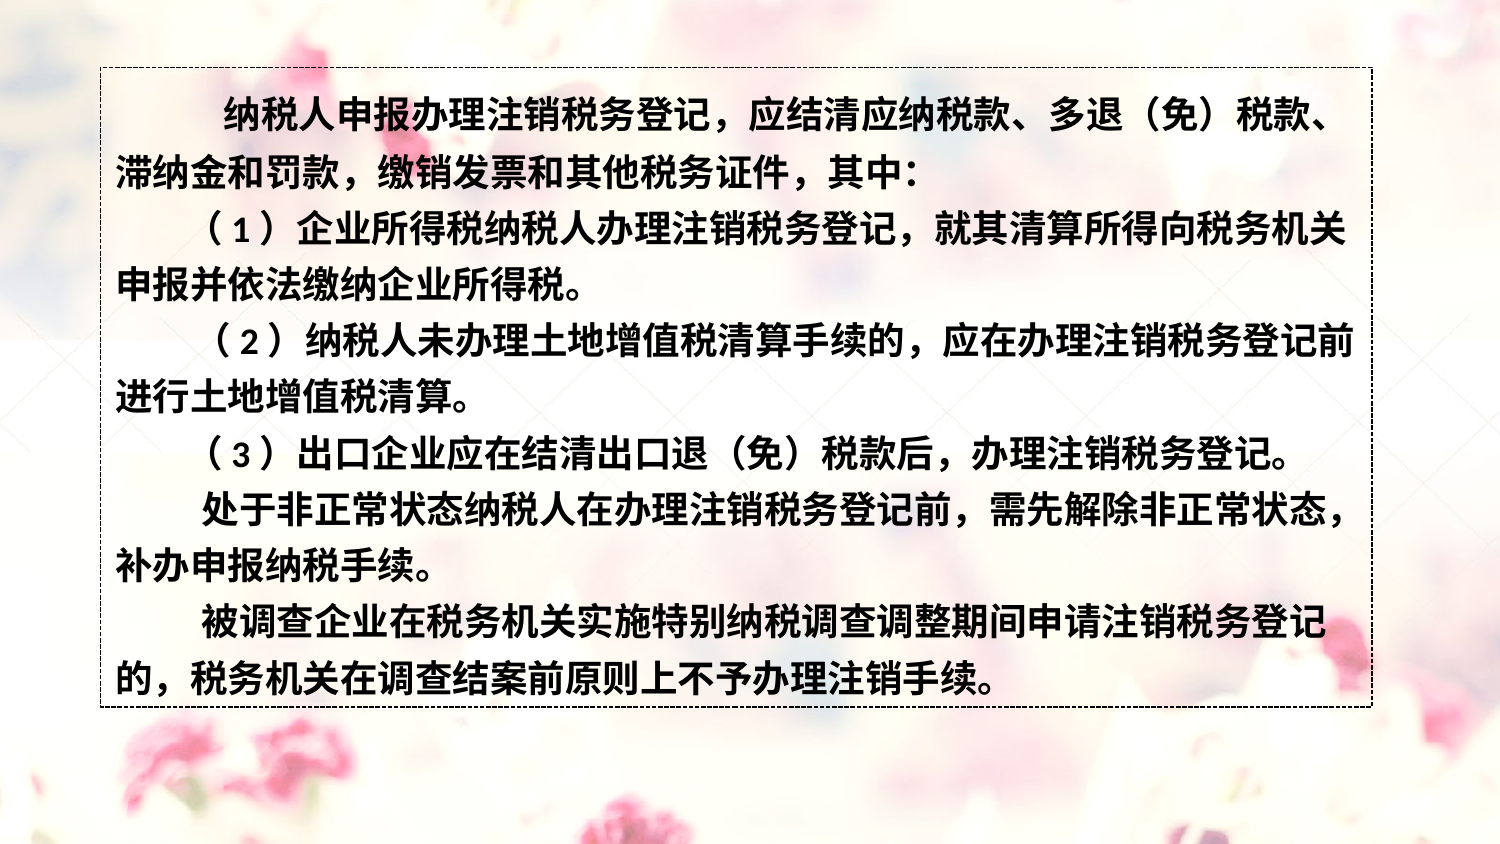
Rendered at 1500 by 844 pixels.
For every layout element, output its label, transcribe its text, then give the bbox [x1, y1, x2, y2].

picture [0, 0, 1500, 844]
text_box 纳税人申报办理注销税务登记，应结清应纳税款、多退（免）税款、滞纳金和罚款，缴销发票和其他税务证件，其中： （1）企业所得税纳税人办理注销税务登记，就其清算所得向税务机关申报并依法缴纳企业所得税。 （2）纳税人未办理土地增值税清算手续的，应在办理注销税务登记前进行土地增值税清算。 （3）出口企业应在结清出口退（免）税款后，办理注销税务登记。 处于非正常状态纳税人在办理注销税务登记前，需先解除非正常状态，补办申报纳税手续。 被调查企业在税务机关实施特别纳税调查调整期间申请注销税务登记的，税务机关在调查结案前原则上不予办理注销手续。 [100, 67, 1373, 707]
